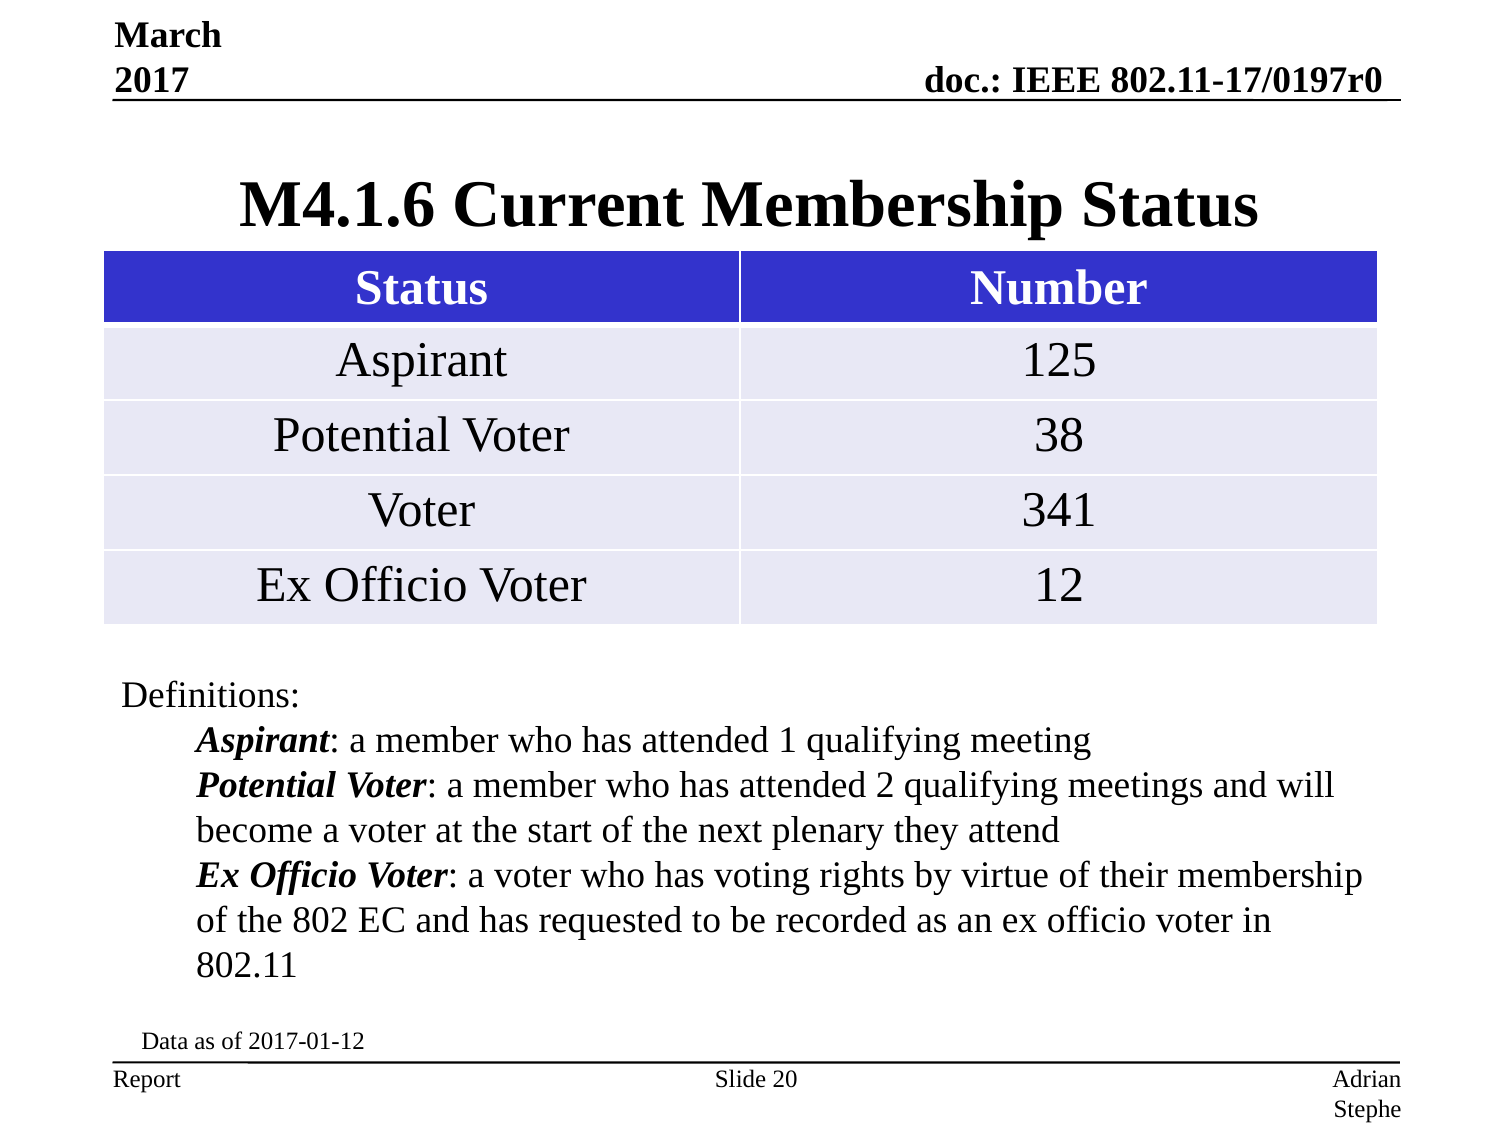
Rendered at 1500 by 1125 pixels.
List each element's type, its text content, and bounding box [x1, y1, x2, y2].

footer Adrian Stephens, Intel Corporation [1324, 1062, 1402, 1093]
table_cell 12 [741, 551, 1377, 624]
text_box Definitions: Aspirant: a member who has attended 1 qualifying meeting Potential Voter: a member who has attended 2 qualifying meetings and will become a voter at the start of the next plenary they attend Ex Officio Voter: a voter who has voting rights by virtue of their membership of the 802 EC and has requested to be recorded as an ex officio voter in 802.11 [106, 662, 1382, 993]
table_header Status [104, 251, 739, 322]
table_cell Potential Voter [104, 401, 739, 474]
title M4.1.6 Current Membership Status [112, 112, 1388, 288]
slide_number Slide 20 [712, 1061, 800, 1093]
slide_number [114, 54, 272, 101]
table_cell Ex Officio Voter [104, 551, 739, 624]
table_cell 125 [741, 328, 1377, 399]
text_box Data as of 2017-01-12 [126, 1016, 1402, 1062]
table_cell Aspirant [104, 328, 739, 399]
table_cell 341 [741, 476, 1377, 549]
table_cell 38 [741, 401, 1377, 474]
table_header Number [741, 251, 1377, 322]
table_cell Voter [104, 476, 739, 549]
